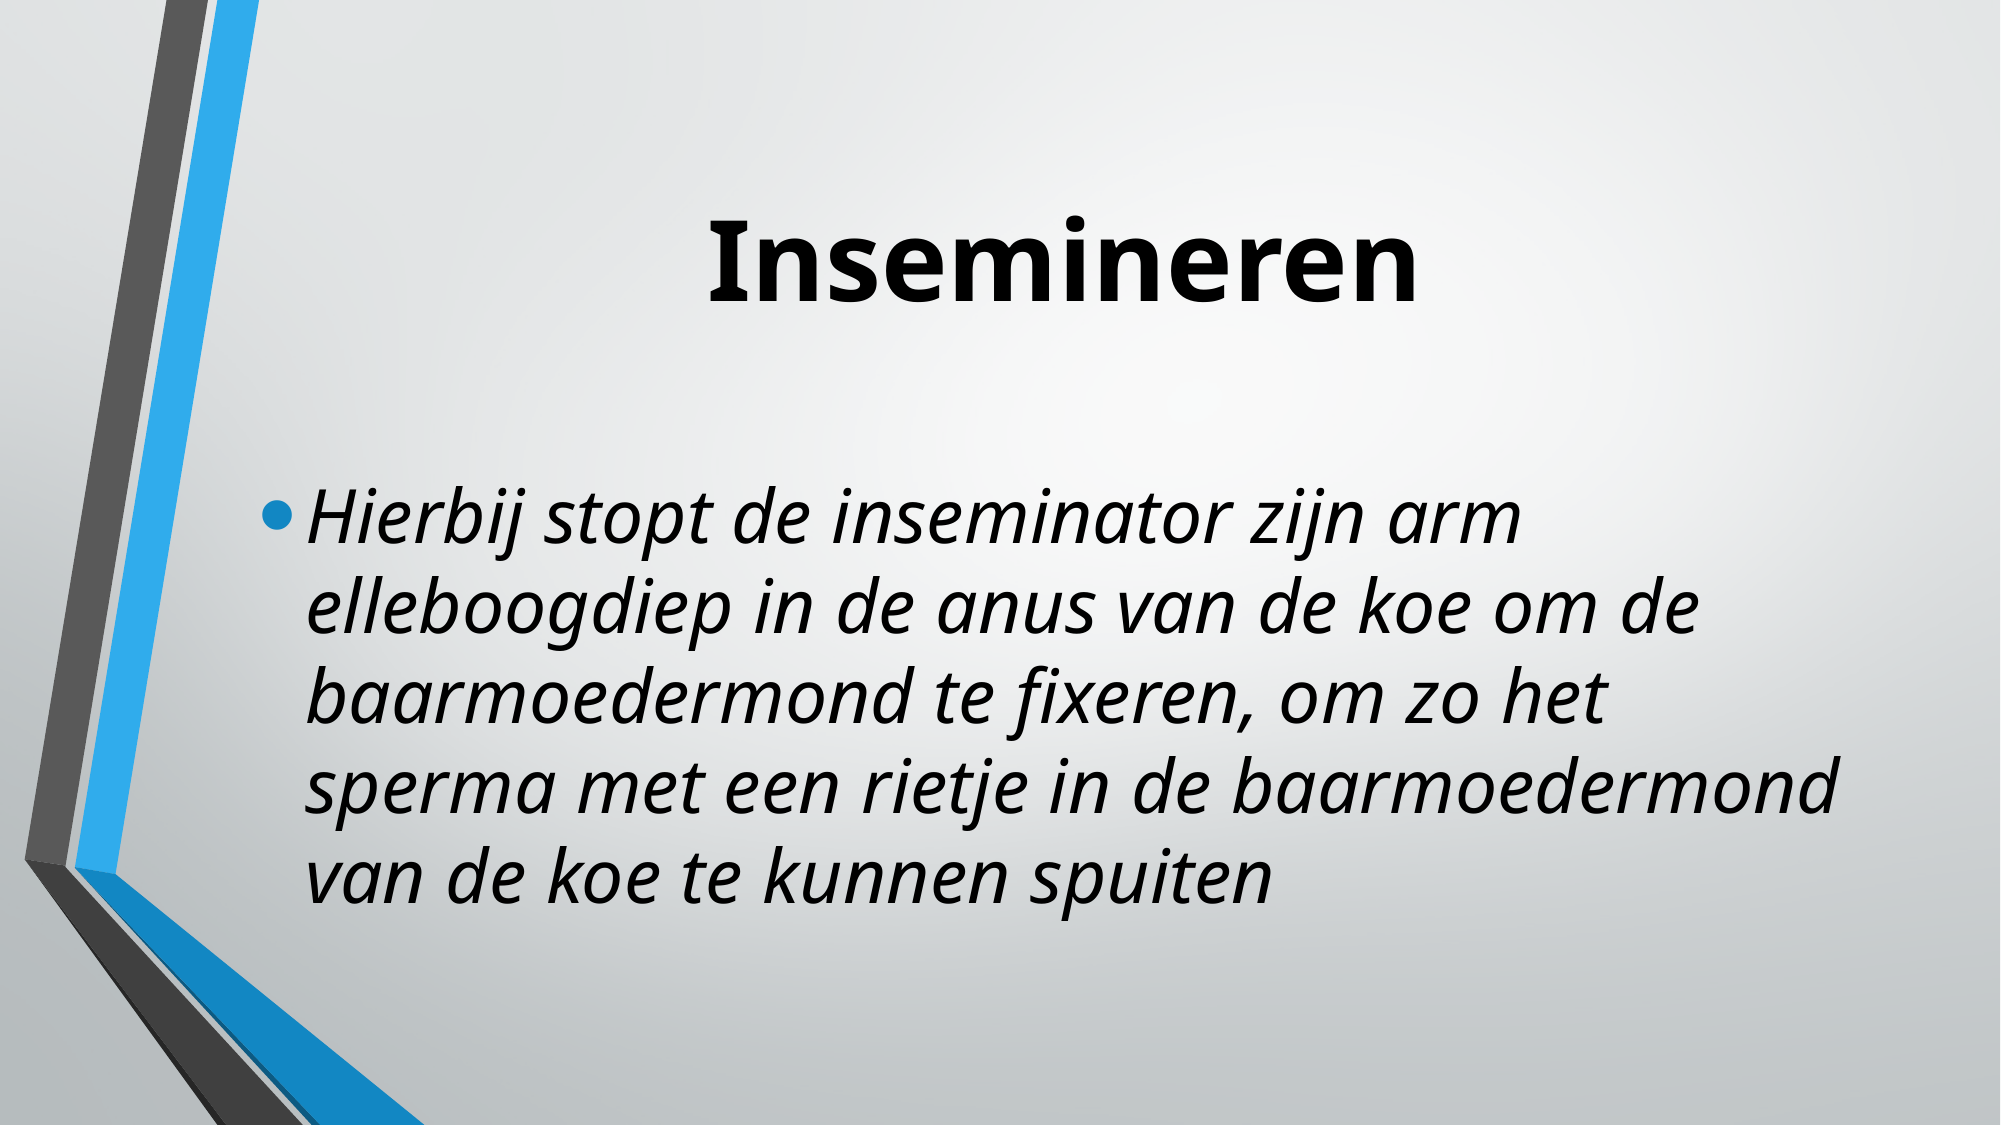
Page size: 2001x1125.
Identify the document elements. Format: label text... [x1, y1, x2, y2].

list Hierbij stopt de inseminator zijn arm elleboogdiep in de anus van de koe om de baarmoedermond te fixeren, om zo het sperma met een rietje in de baarmoedermond van de koe te kunnen spuiten [243, 437, 1887, 950]
title Insemineren [243, 112, 1887, 400]
